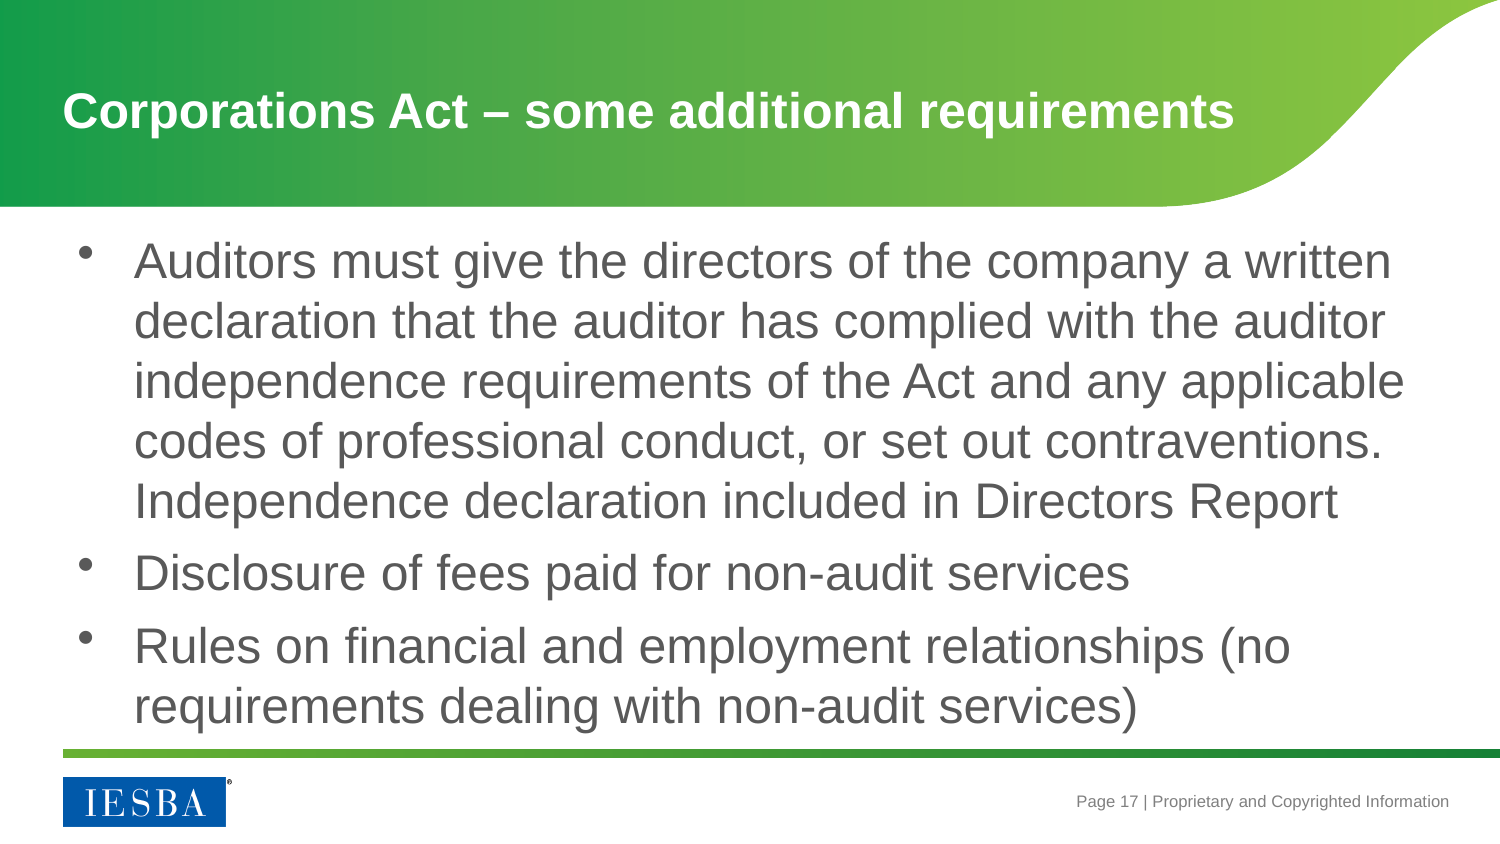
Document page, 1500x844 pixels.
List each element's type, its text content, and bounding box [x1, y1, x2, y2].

picture [63, 777, 232, 827]
picture [0, 0, 1500, 207]
title Corporations Act – some additional requirements [62, 75, 1300, 142]
list Auditors must give the directors of the company a written declaration that the auditor has complied with the auditor independence requirements of the Act and any applicable codes of professional conduct, or set out contraventions. Independence declaration included in Directors Report Disclosure of fees paid for non-audit services Rules on financial and employment relationships (no requirements dealing with non-audit services) [62, 220, 1450, 724]
